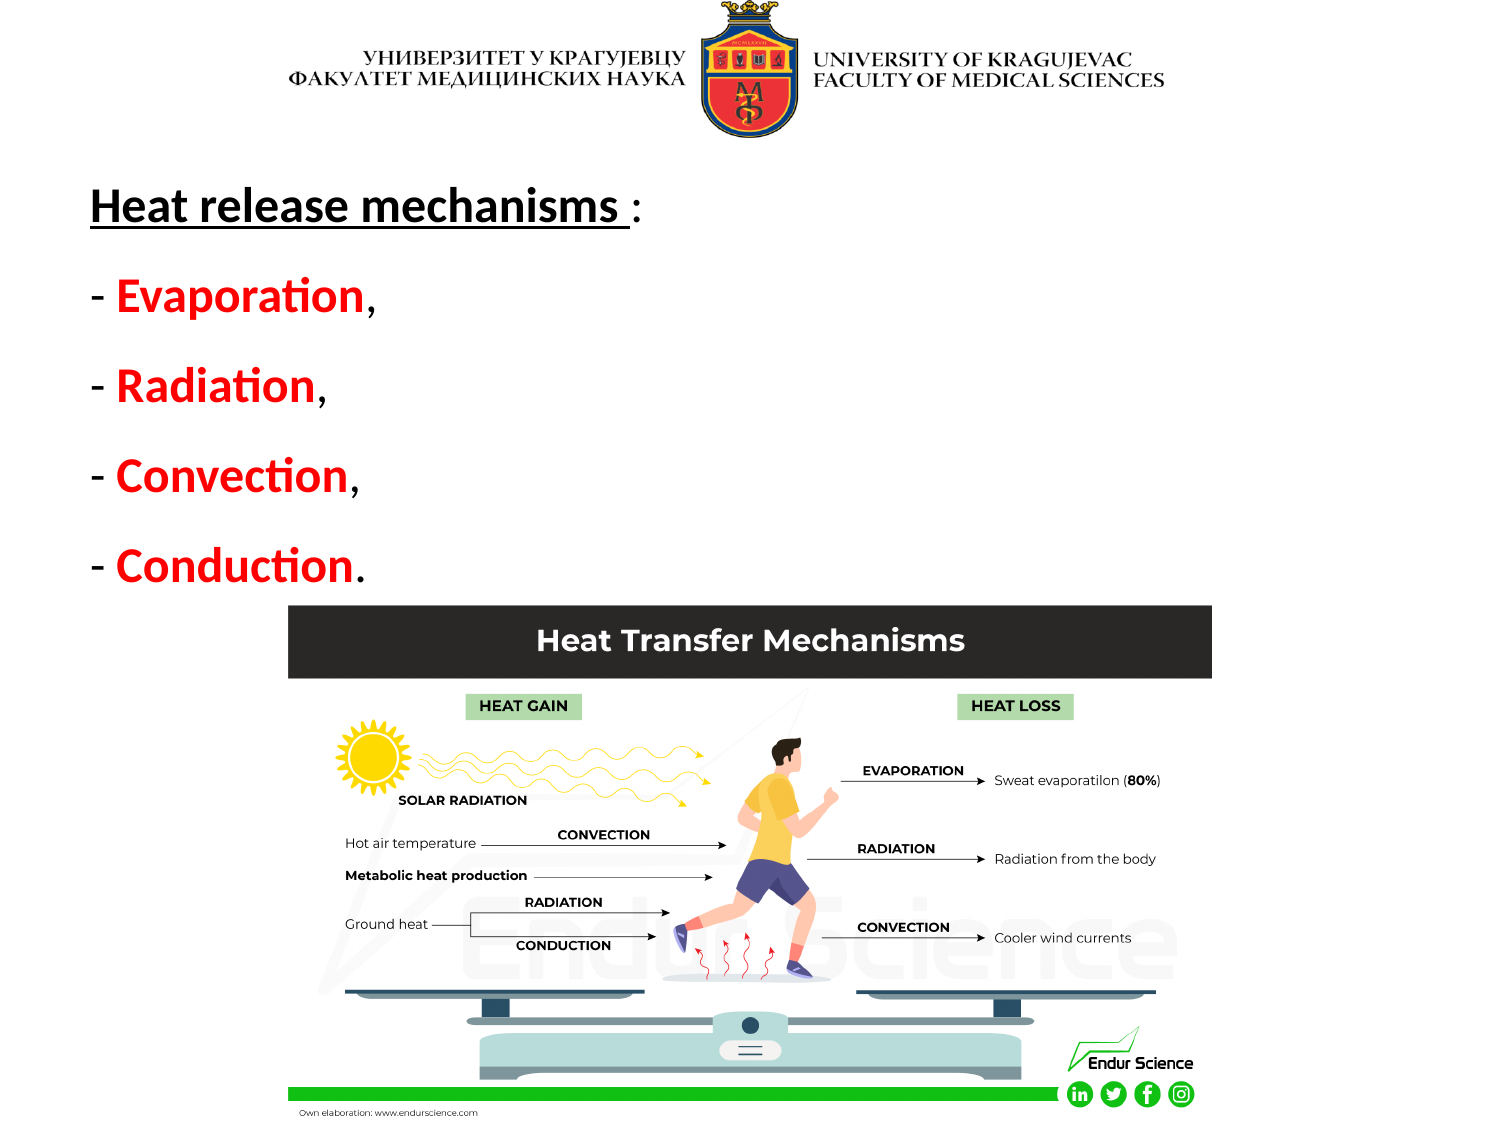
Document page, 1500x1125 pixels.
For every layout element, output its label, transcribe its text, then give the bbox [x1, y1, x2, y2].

title Heat release mechanisms : - Evaporation, - Radiation, - Convection, - Conduction. [74, 136, 1426, 599]
picture [289, 0, 1164, 136]
picture [287, 604, 1213, 1125]
